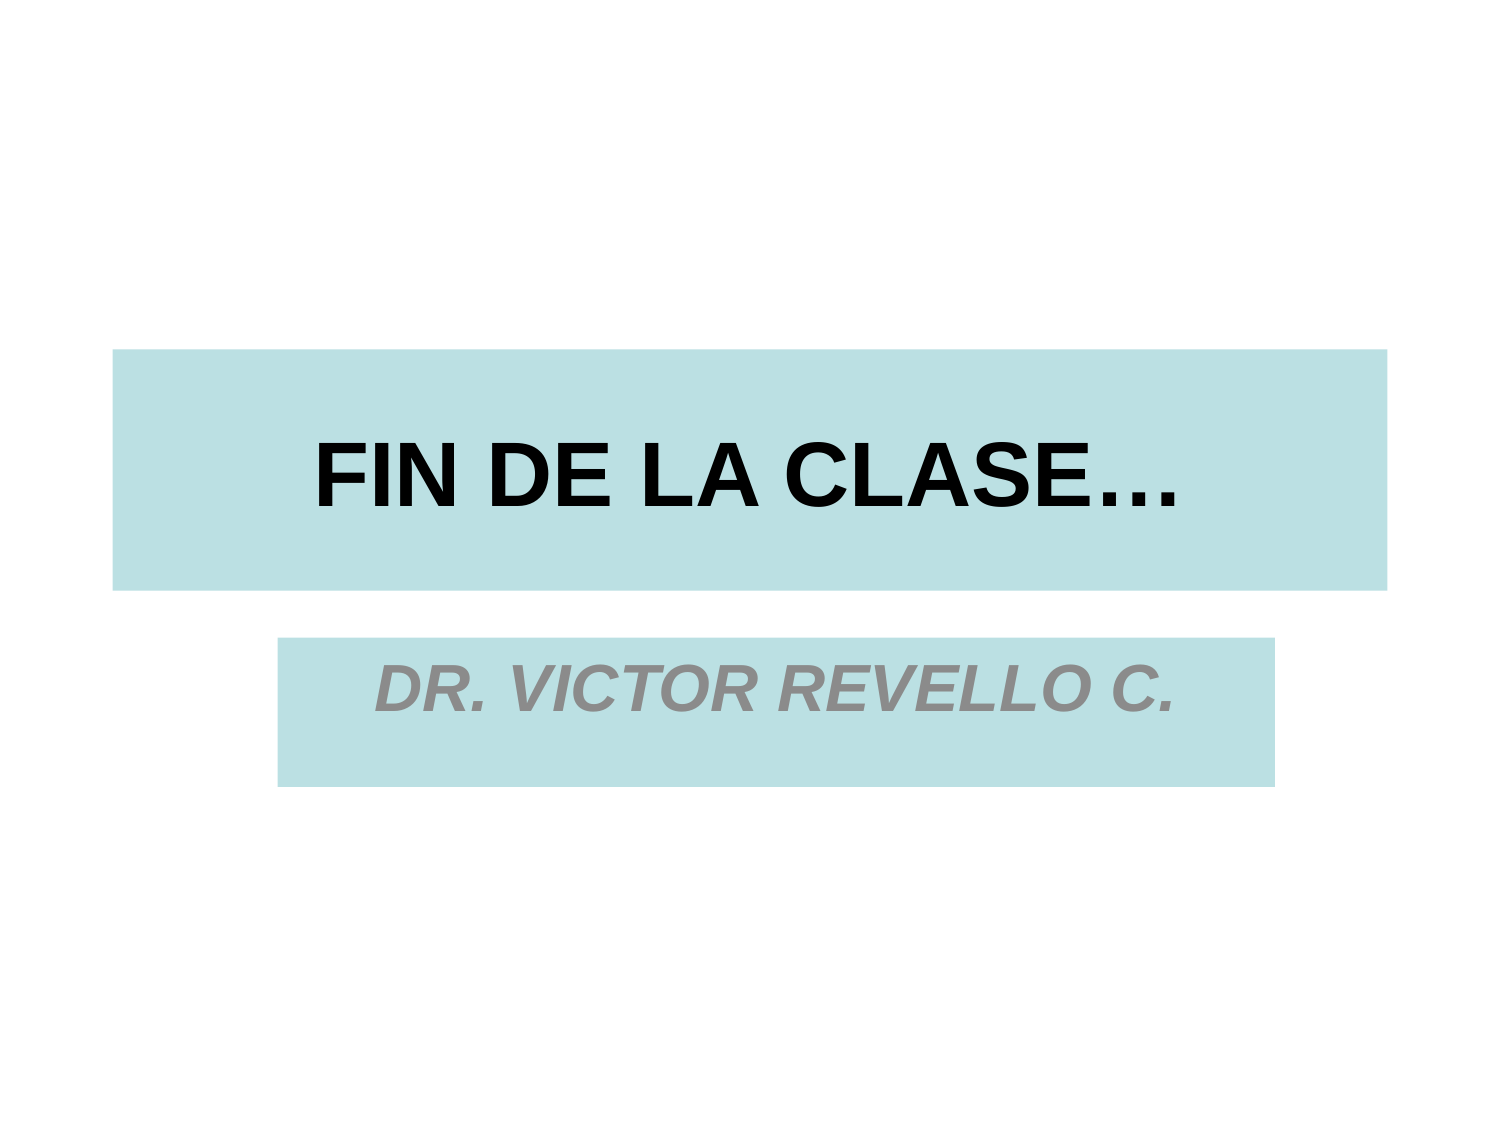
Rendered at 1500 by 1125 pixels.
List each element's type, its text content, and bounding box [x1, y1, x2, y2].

subtitle DR. VICTOR REVELLO C. [277, 637, 1276, 788]
title FIN DE LA CLASE… [112, 349, 1388, 591]
